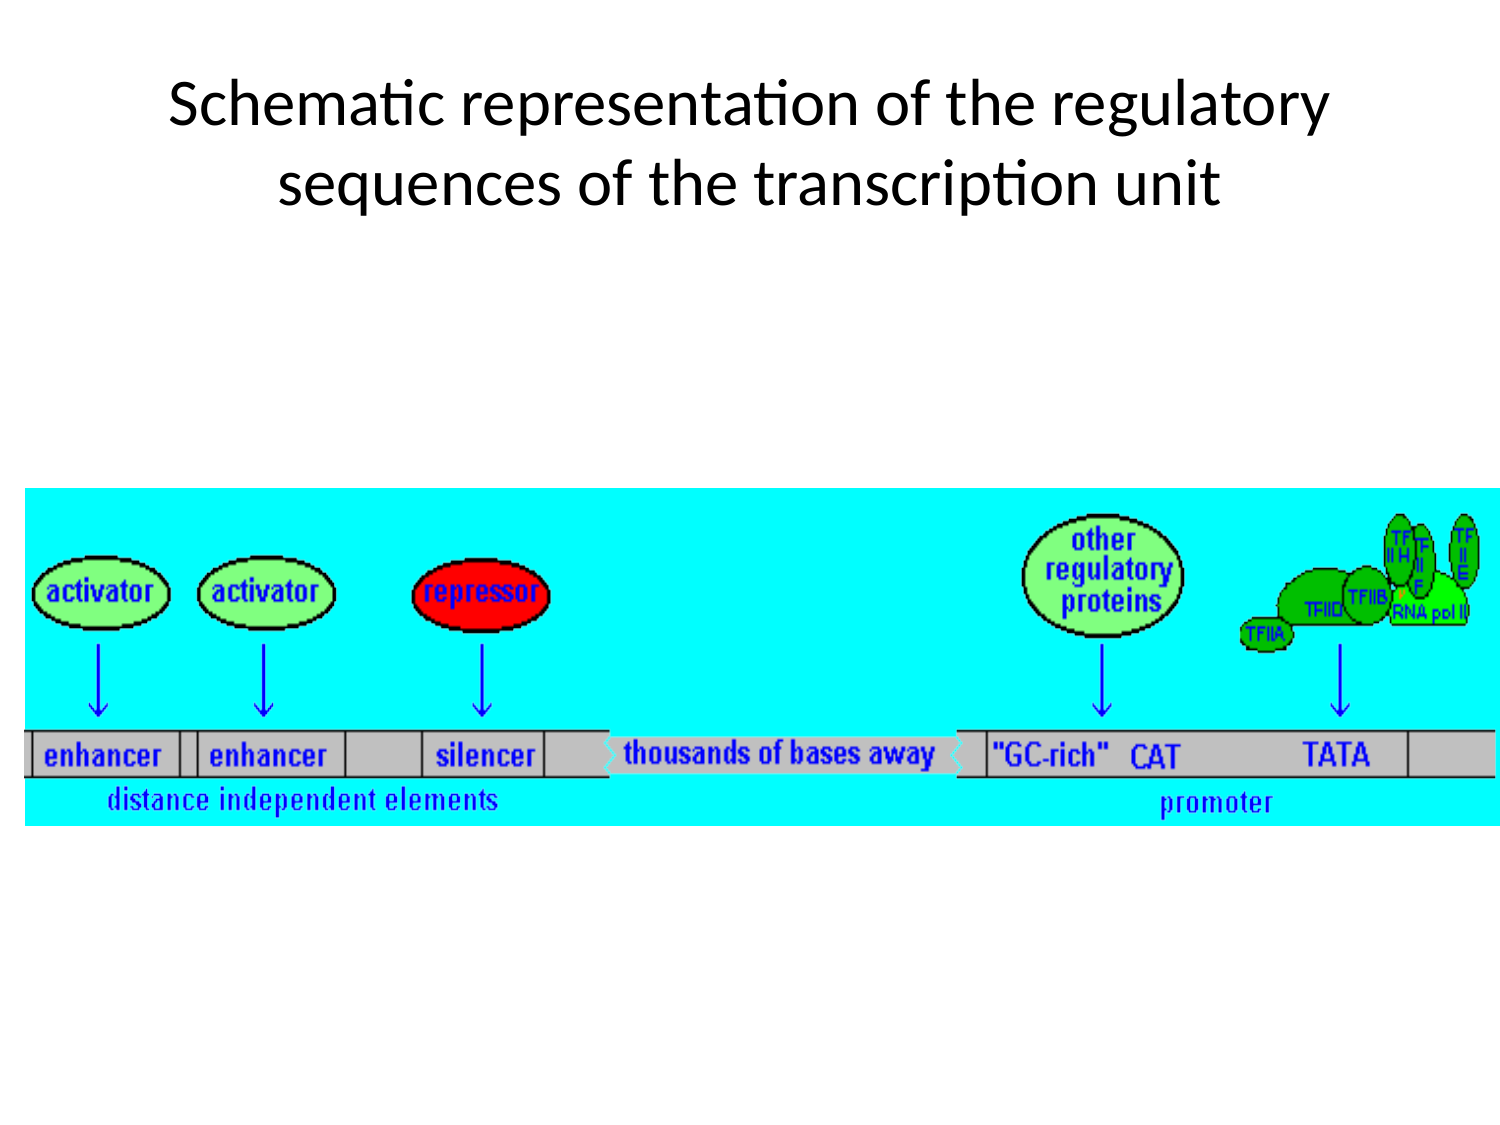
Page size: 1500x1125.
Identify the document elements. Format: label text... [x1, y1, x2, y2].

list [24, 487, 1500, 826]
title Schematic representation of the regulatory sequences of the transcription unit [75, 45, 1425, 233]
